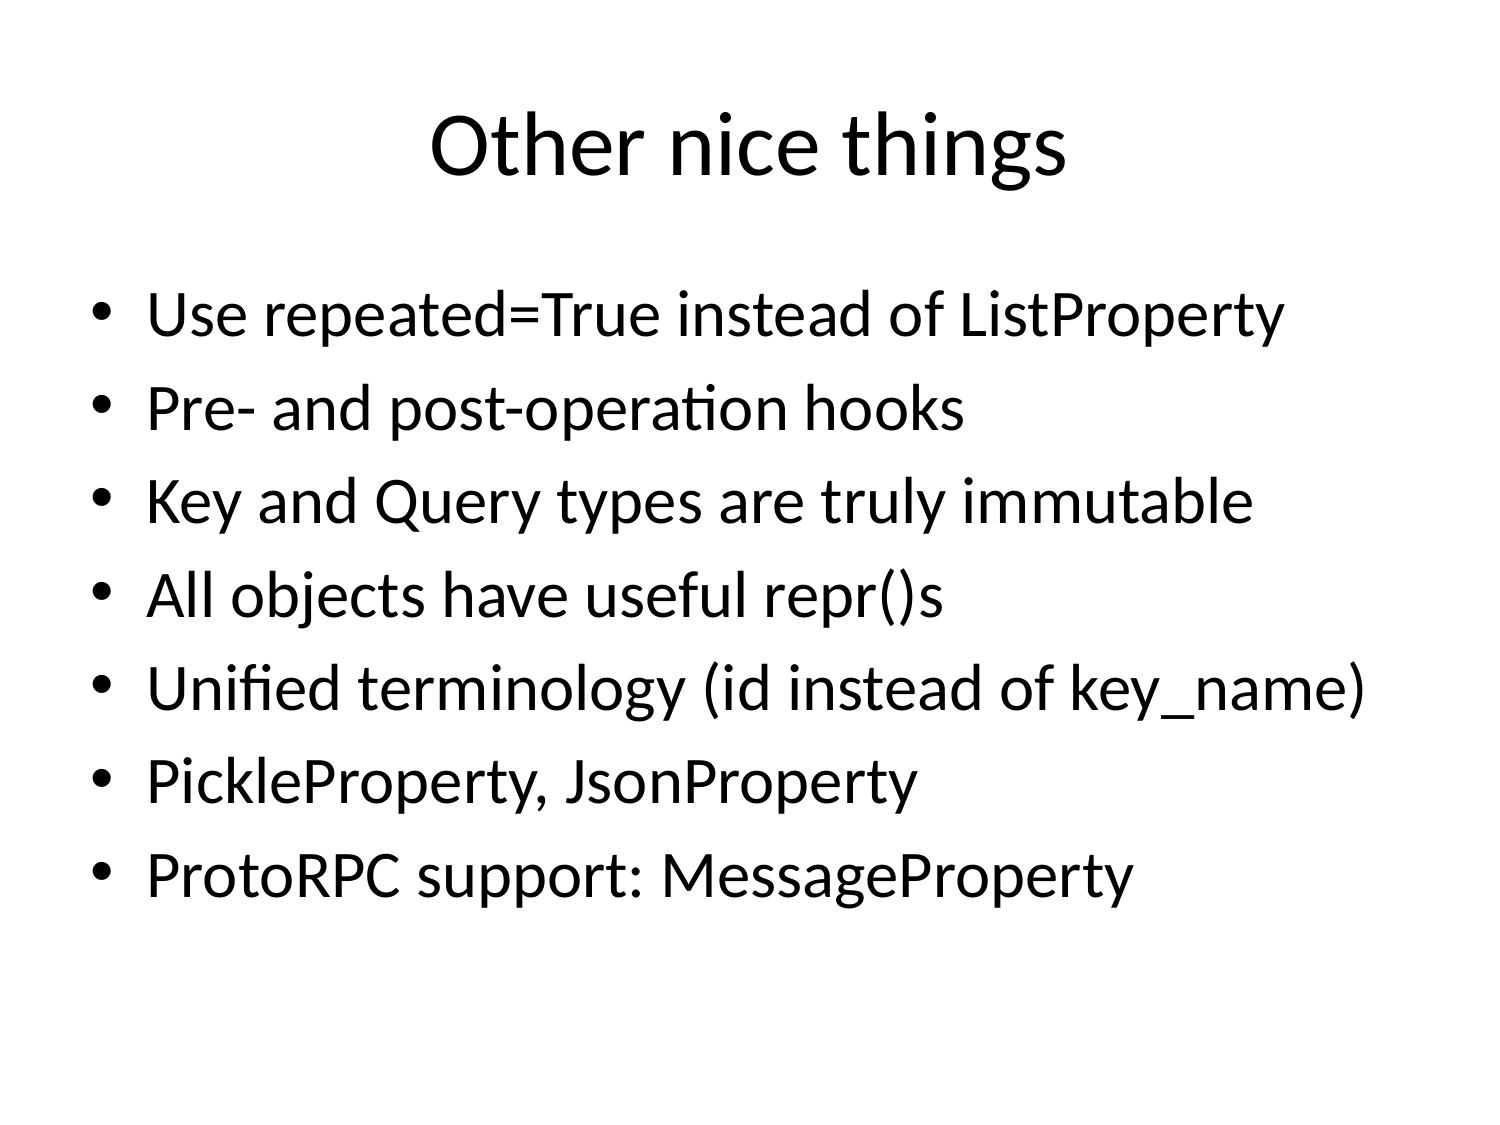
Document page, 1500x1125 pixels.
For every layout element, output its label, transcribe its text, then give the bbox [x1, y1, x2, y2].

title Other nice things [75, 45, 1425, 233]
list Use repeated=True instead of ListProperty Pre- and post-operation hooks Key and Query types are truly immutable All objects have useful repr()s Unified terminology (id instead of key_name) PickleProperty, JsonProperty ProtoRPC support: MessageProperty [75, 262, 1425, 1005]
